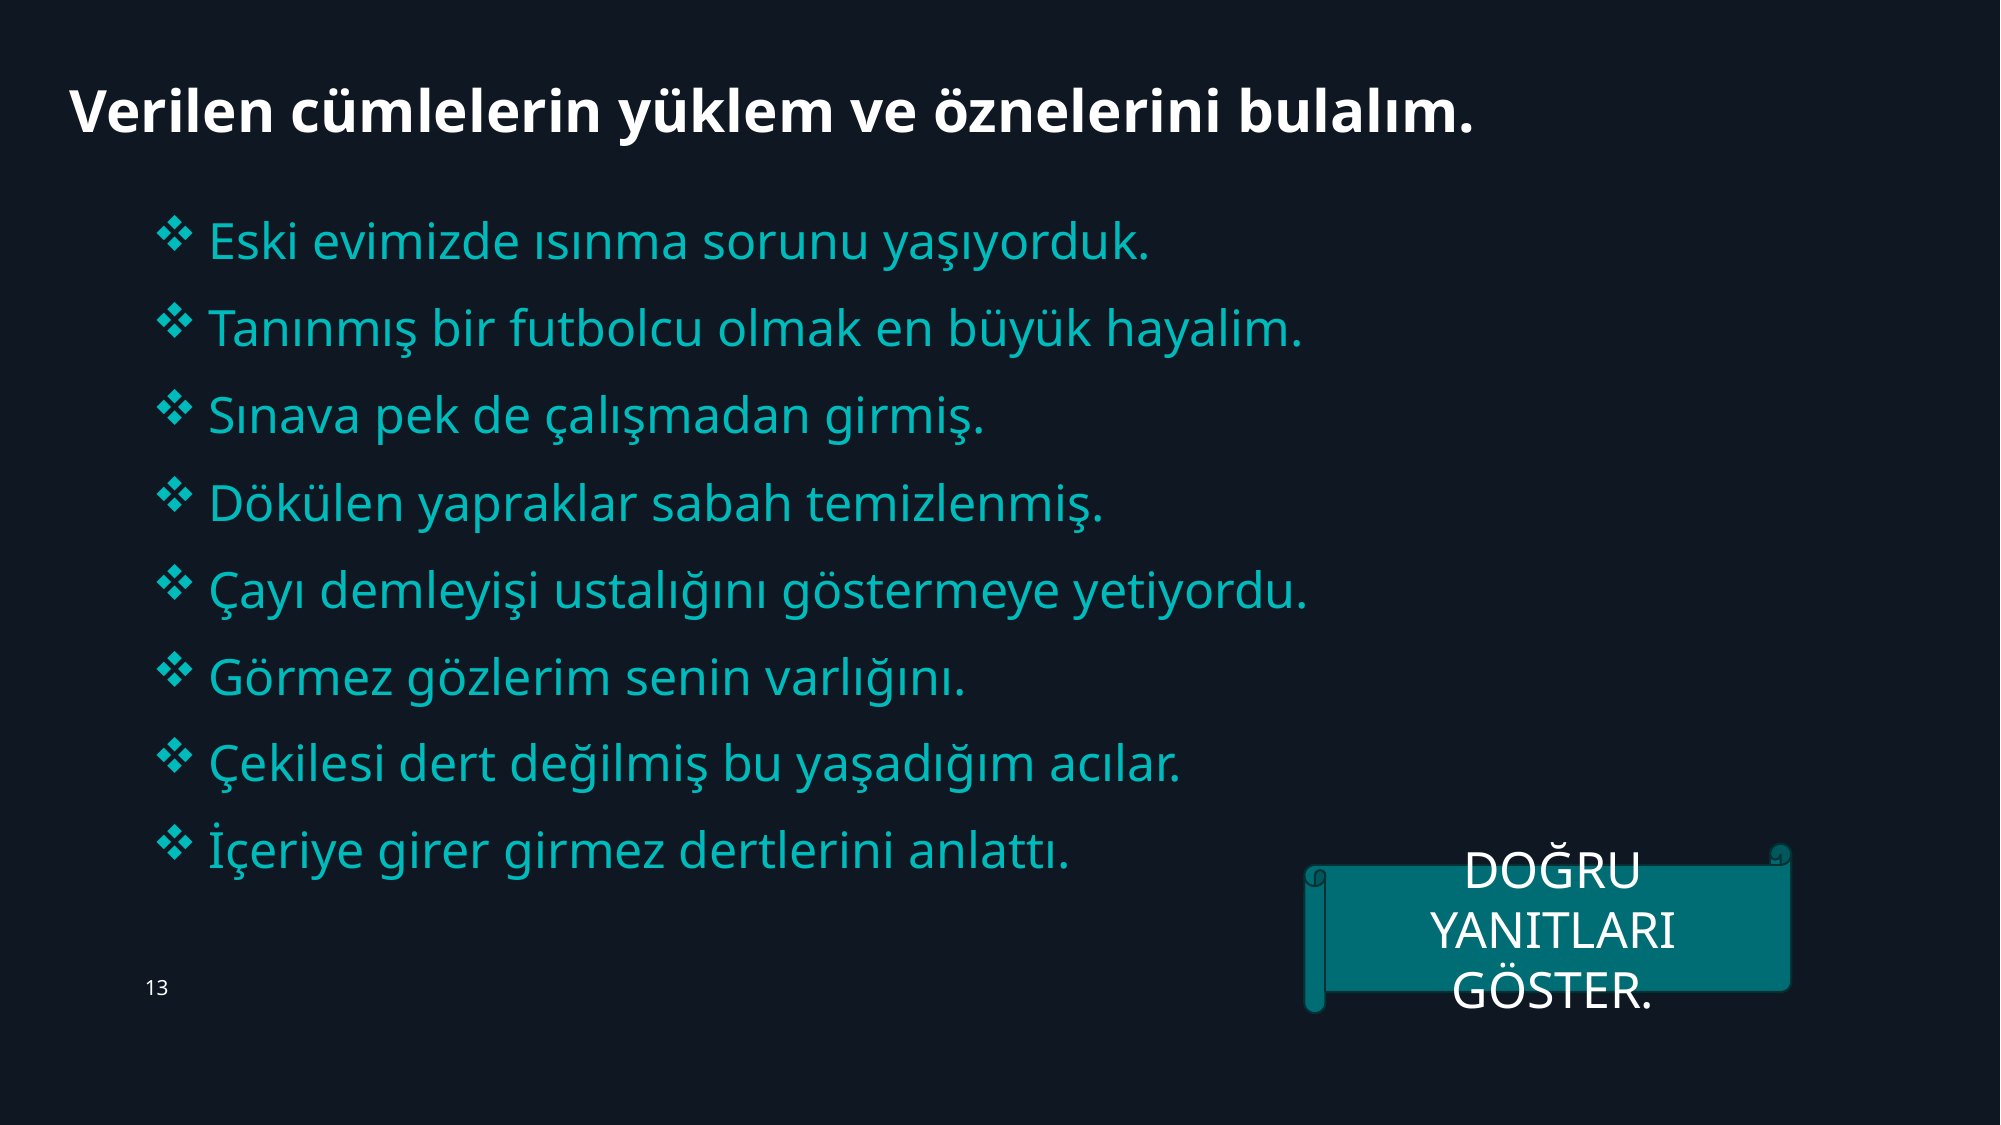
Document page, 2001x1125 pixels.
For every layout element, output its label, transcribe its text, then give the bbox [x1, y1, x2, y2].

text_box İçeriye girer girmez dertlerini anlattı. [137, 810, 1750, 886]
text_box Çekilesi dert değilmiş bu yaşadığım acılar. [137, 724, 1750, 800]
text_box Tanınmış bir futbolcu olmak en büyük hayalim. [137, 289, 1750, 364]
text_box Çayı demleyişi ustalığını göstermeye yetiyordu. [137, 550, 1750, 626]
text_box Eski evimizde ısınma sorunu yaşıyorduk. [137, 202, 1750, 277]
text_box DOĞRU YANITLARI GÖSTER. [1303, 842, 1793, 1015]
title Verilen cümlelerin yüklem ve öznelerini bulalım. [54, 59, 1937, 167]
text_box Sınava pek de çalışmadan girmiş. [137, 376, 1750, 452]
slide_number 13 [127, 964, 186, 1014]
text_box Görmez gözlerim senin varlığını. [137, 638, 1750, 713]
text_box Dökülen yapraklar sabah temizlenmiş. [137, 463, 1750, 539]
